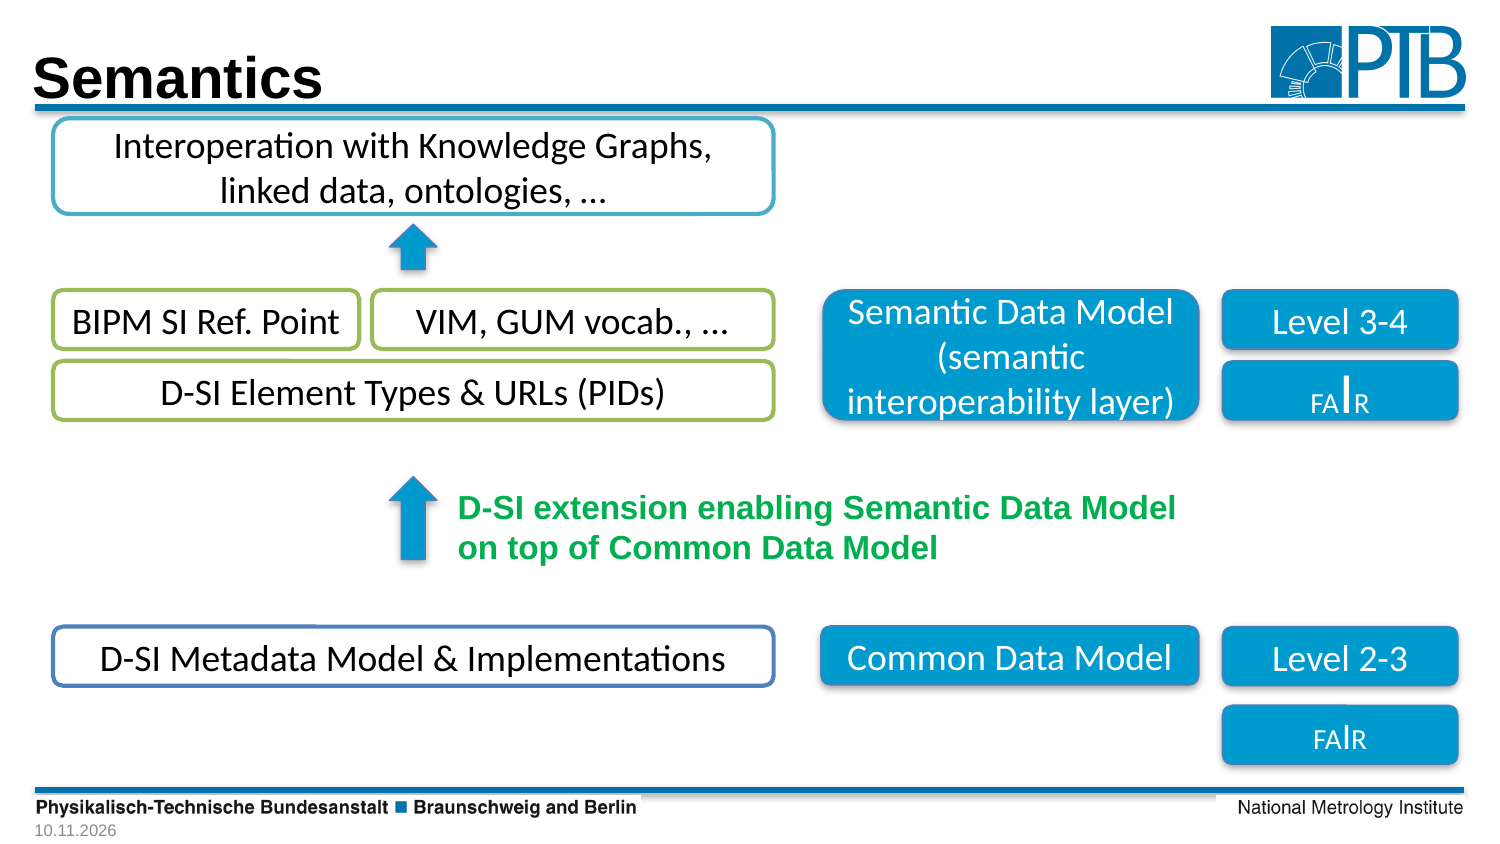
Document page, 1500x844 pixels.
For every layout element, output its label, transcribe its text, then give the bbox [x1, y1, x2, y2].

picture [1459, 80, 1467, 98]
picture [1216, 795, 1465, 819]
text_box FAIR [1221, 704, 1459, 766]
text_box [52, 289, 1459, 421]
text_box Level 2-3 [1221, 625, 1459, 687]
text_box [52, 118, 774, 270]
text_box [389, 476, 1235, 575]
picture [1459, 26, 1467, 75]
picture [33, 795, 641, 815]
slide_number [19, 815, 669, 844]
text_box Common Data Model [820, 625, 1200, 686]
title Semantics [17, 26, 1459, 123]
text_box D-SI Metadata Model & Implementations [50, 624, 776, 688]
